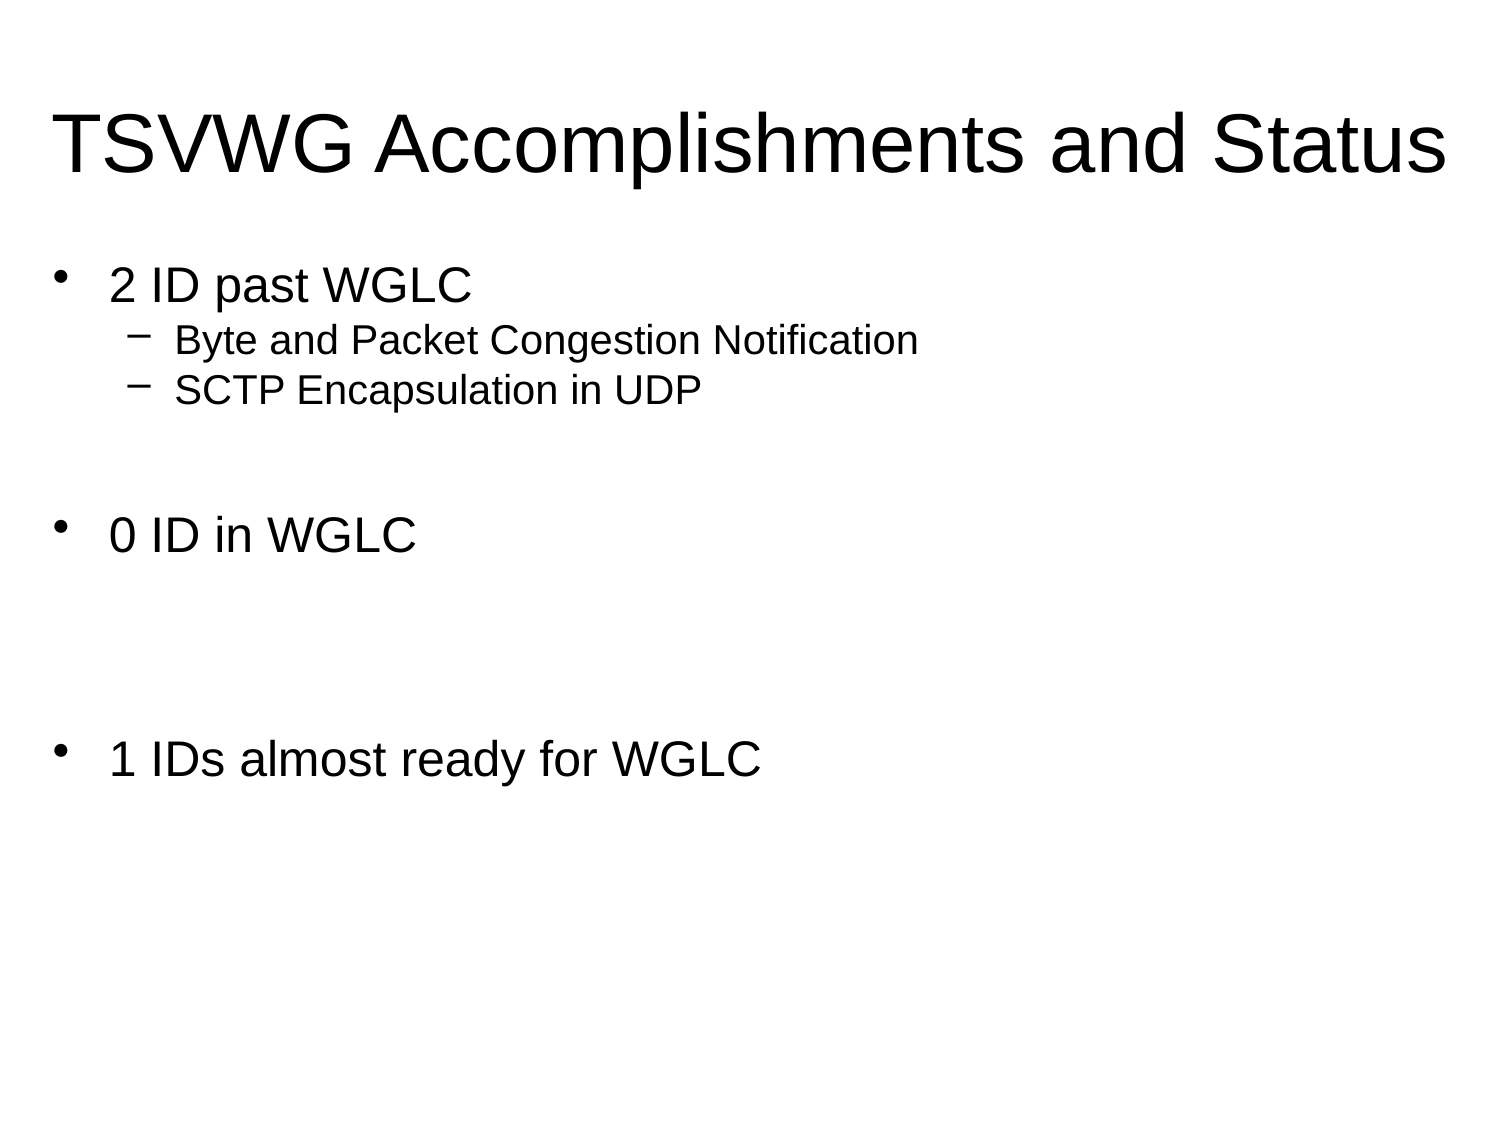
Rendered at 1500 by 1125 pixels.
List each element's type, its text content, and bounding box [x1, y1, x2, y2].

list 2 ID past WGLC Byte and Packet Congestion Notification SCTP Encapsulation in UDP 0 ID in WGLC 1 IDs almost ready for WGLC [37, 245, 1476, 1076]
title TSVWG Accomplishments and Status [0, 44, 1500, 233]
